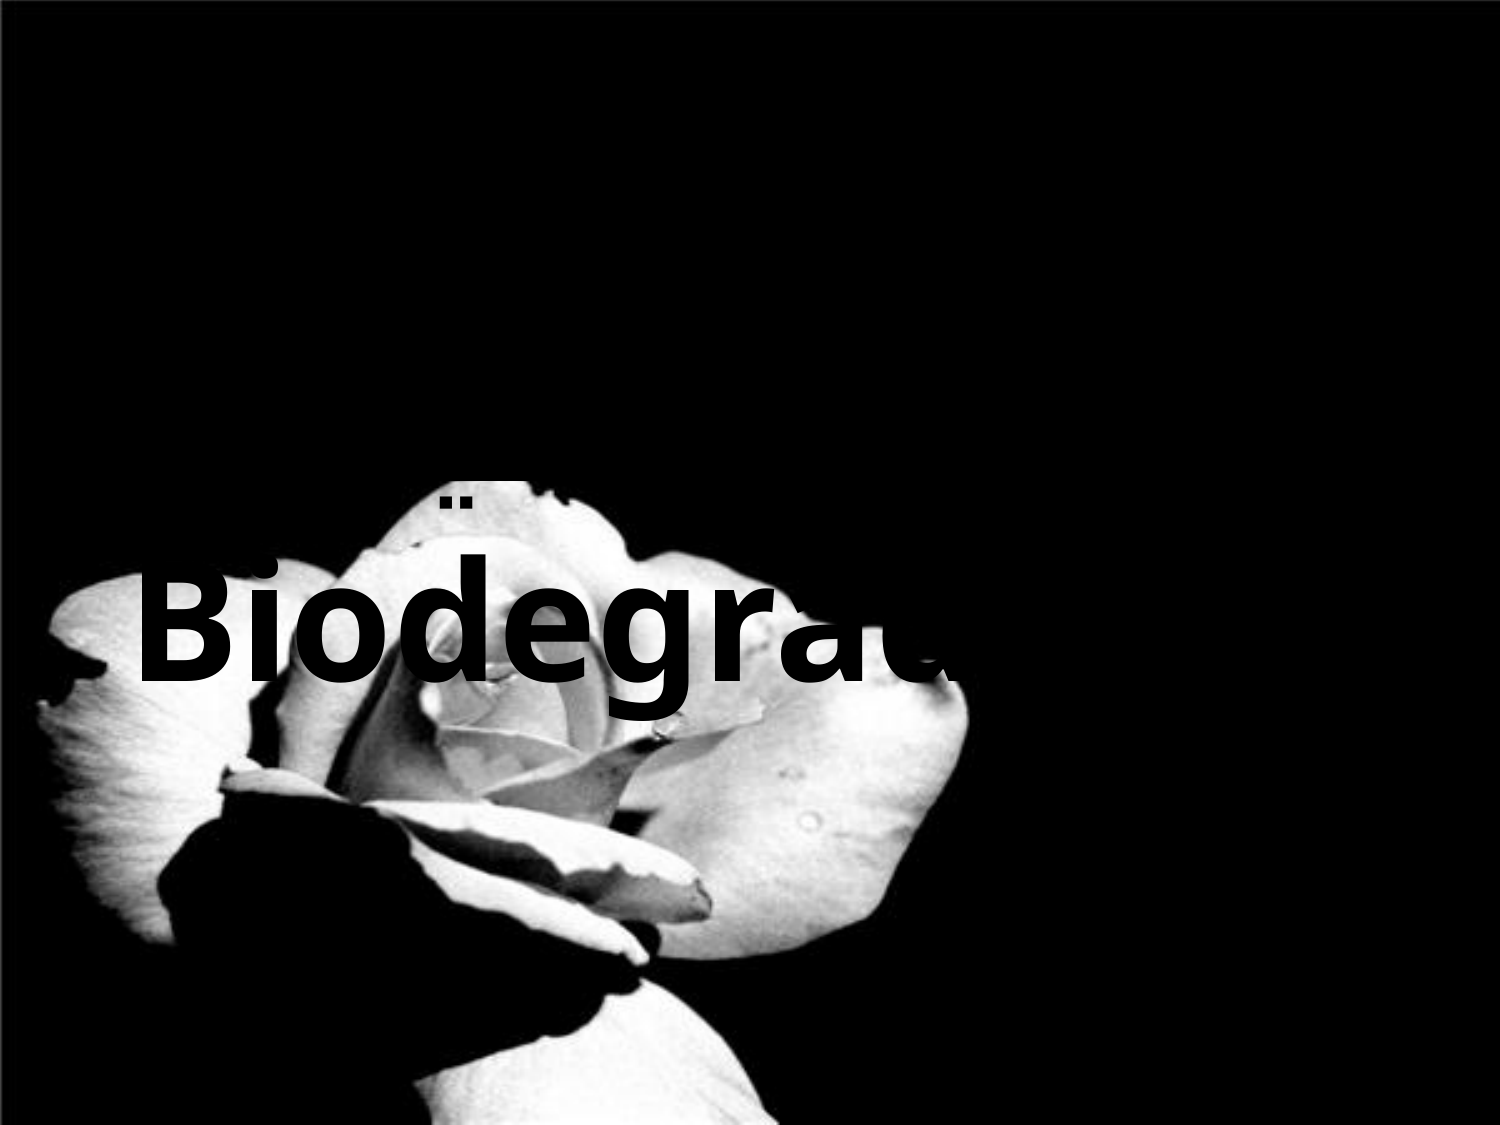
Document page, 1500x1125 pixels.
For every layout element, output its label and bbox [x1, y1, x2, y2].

list [0, 0, 1500, 1125]
